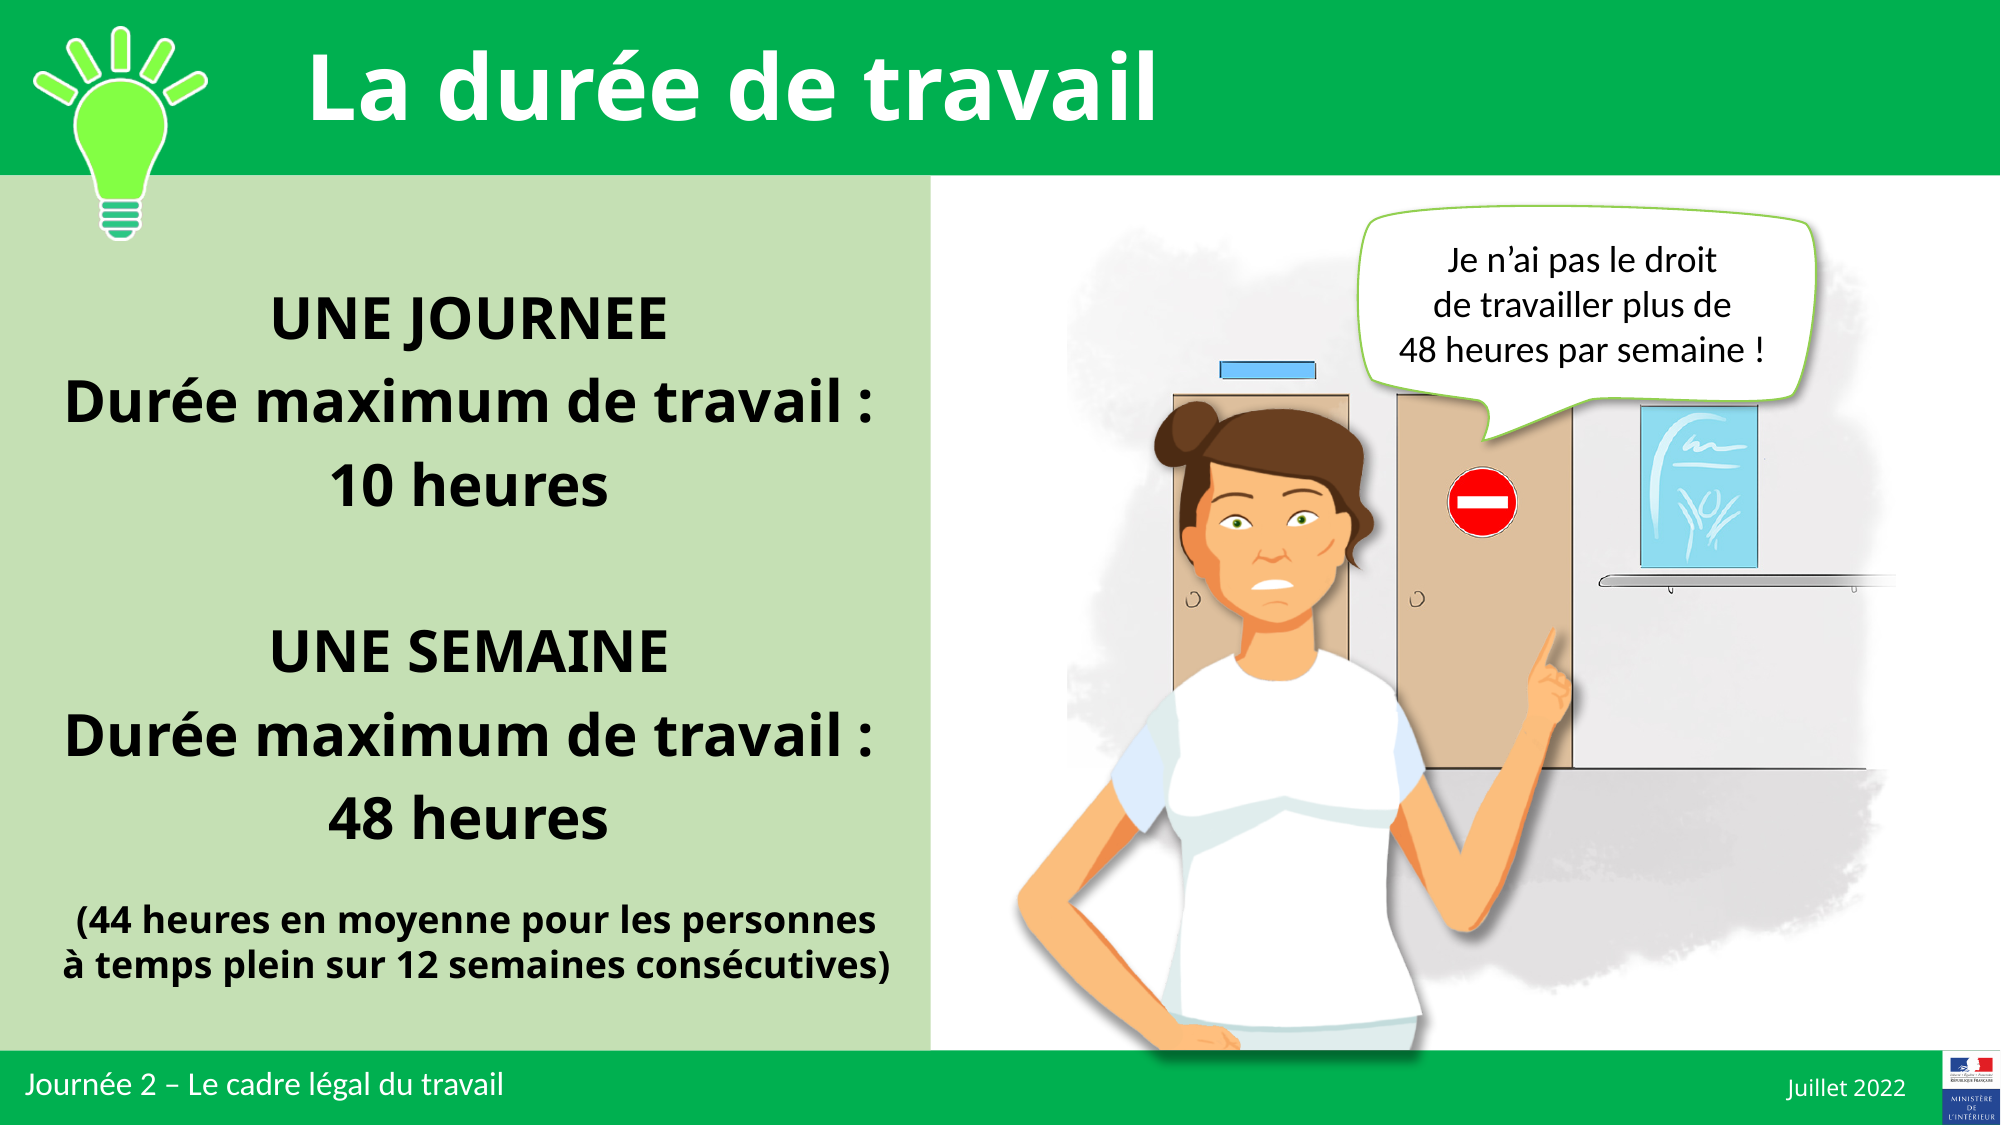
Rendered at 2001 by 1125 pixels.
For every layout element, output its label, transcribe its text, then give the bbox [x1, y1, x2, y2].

picture [1942, 1050, 2001, 1125]
picture [33, 26, 208, 241]
text_box La durée de travail [290, 21, 1947, 146]
picture [1007, 199, 1896, 1050]
text_box Journée 2 – Le cadre légal du travail [10, 1054, 729, 1110]
text_box UNE JOURNEE Durée maximum de travail : 10 heures UNE SEMAINE Durée maximum de travail : 48 heures (44 heures en moyenne pour les personnes à temps plein sur 12 semaines consécutives) [0, 260, 954, 994]
